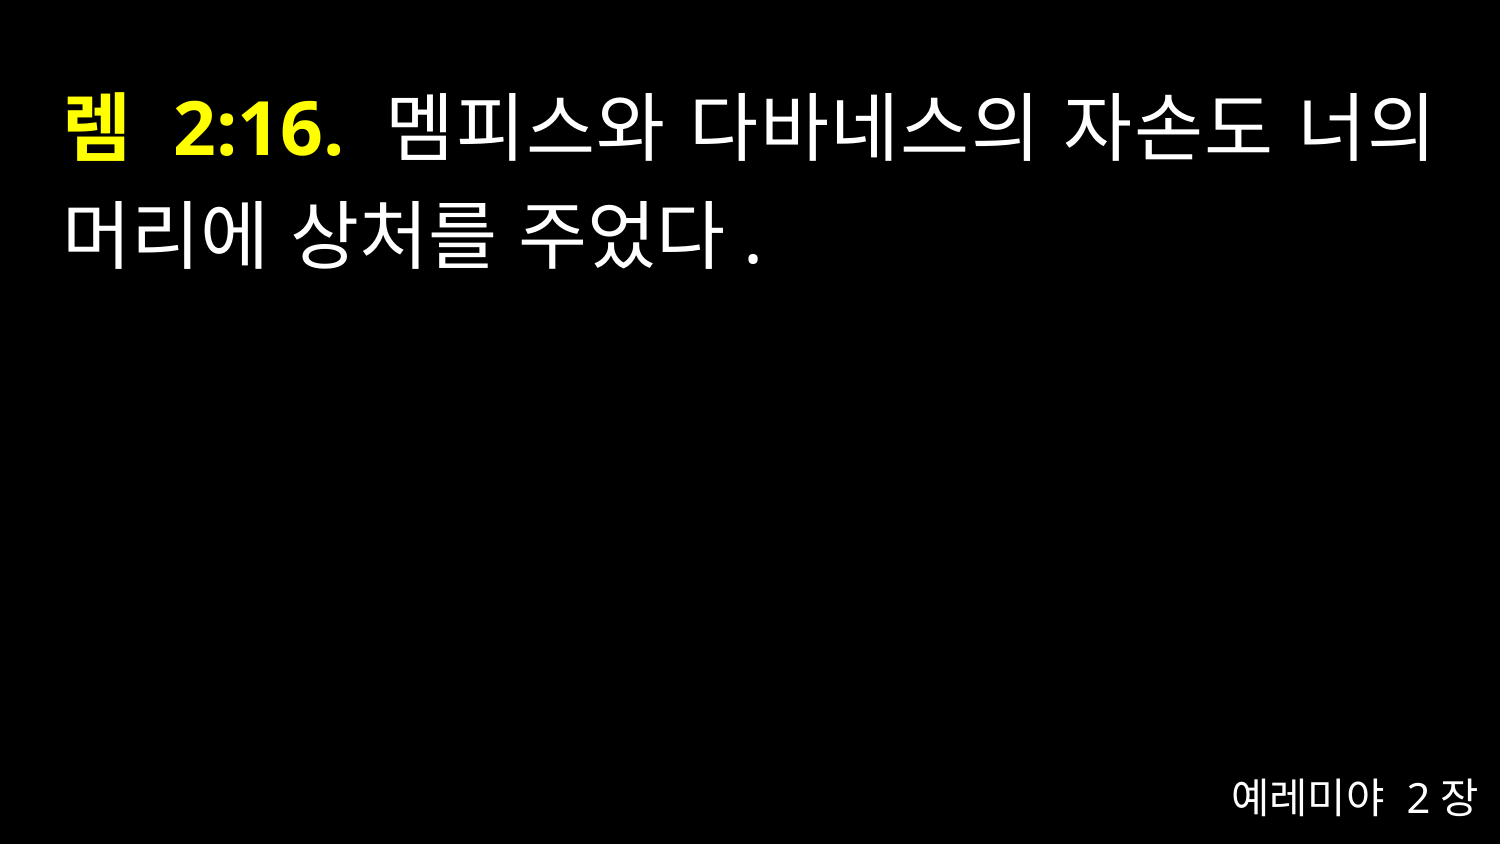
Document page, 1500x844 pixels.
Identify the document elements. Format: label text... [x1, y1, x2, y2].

subtitle 예레미야 2장 [916, 770, 1500, 844]
title 렘 2:16. 멤피스와 다바네스의 자손도 너의 머리에 상처를 주었다. [0, 0, 1500, 844]
